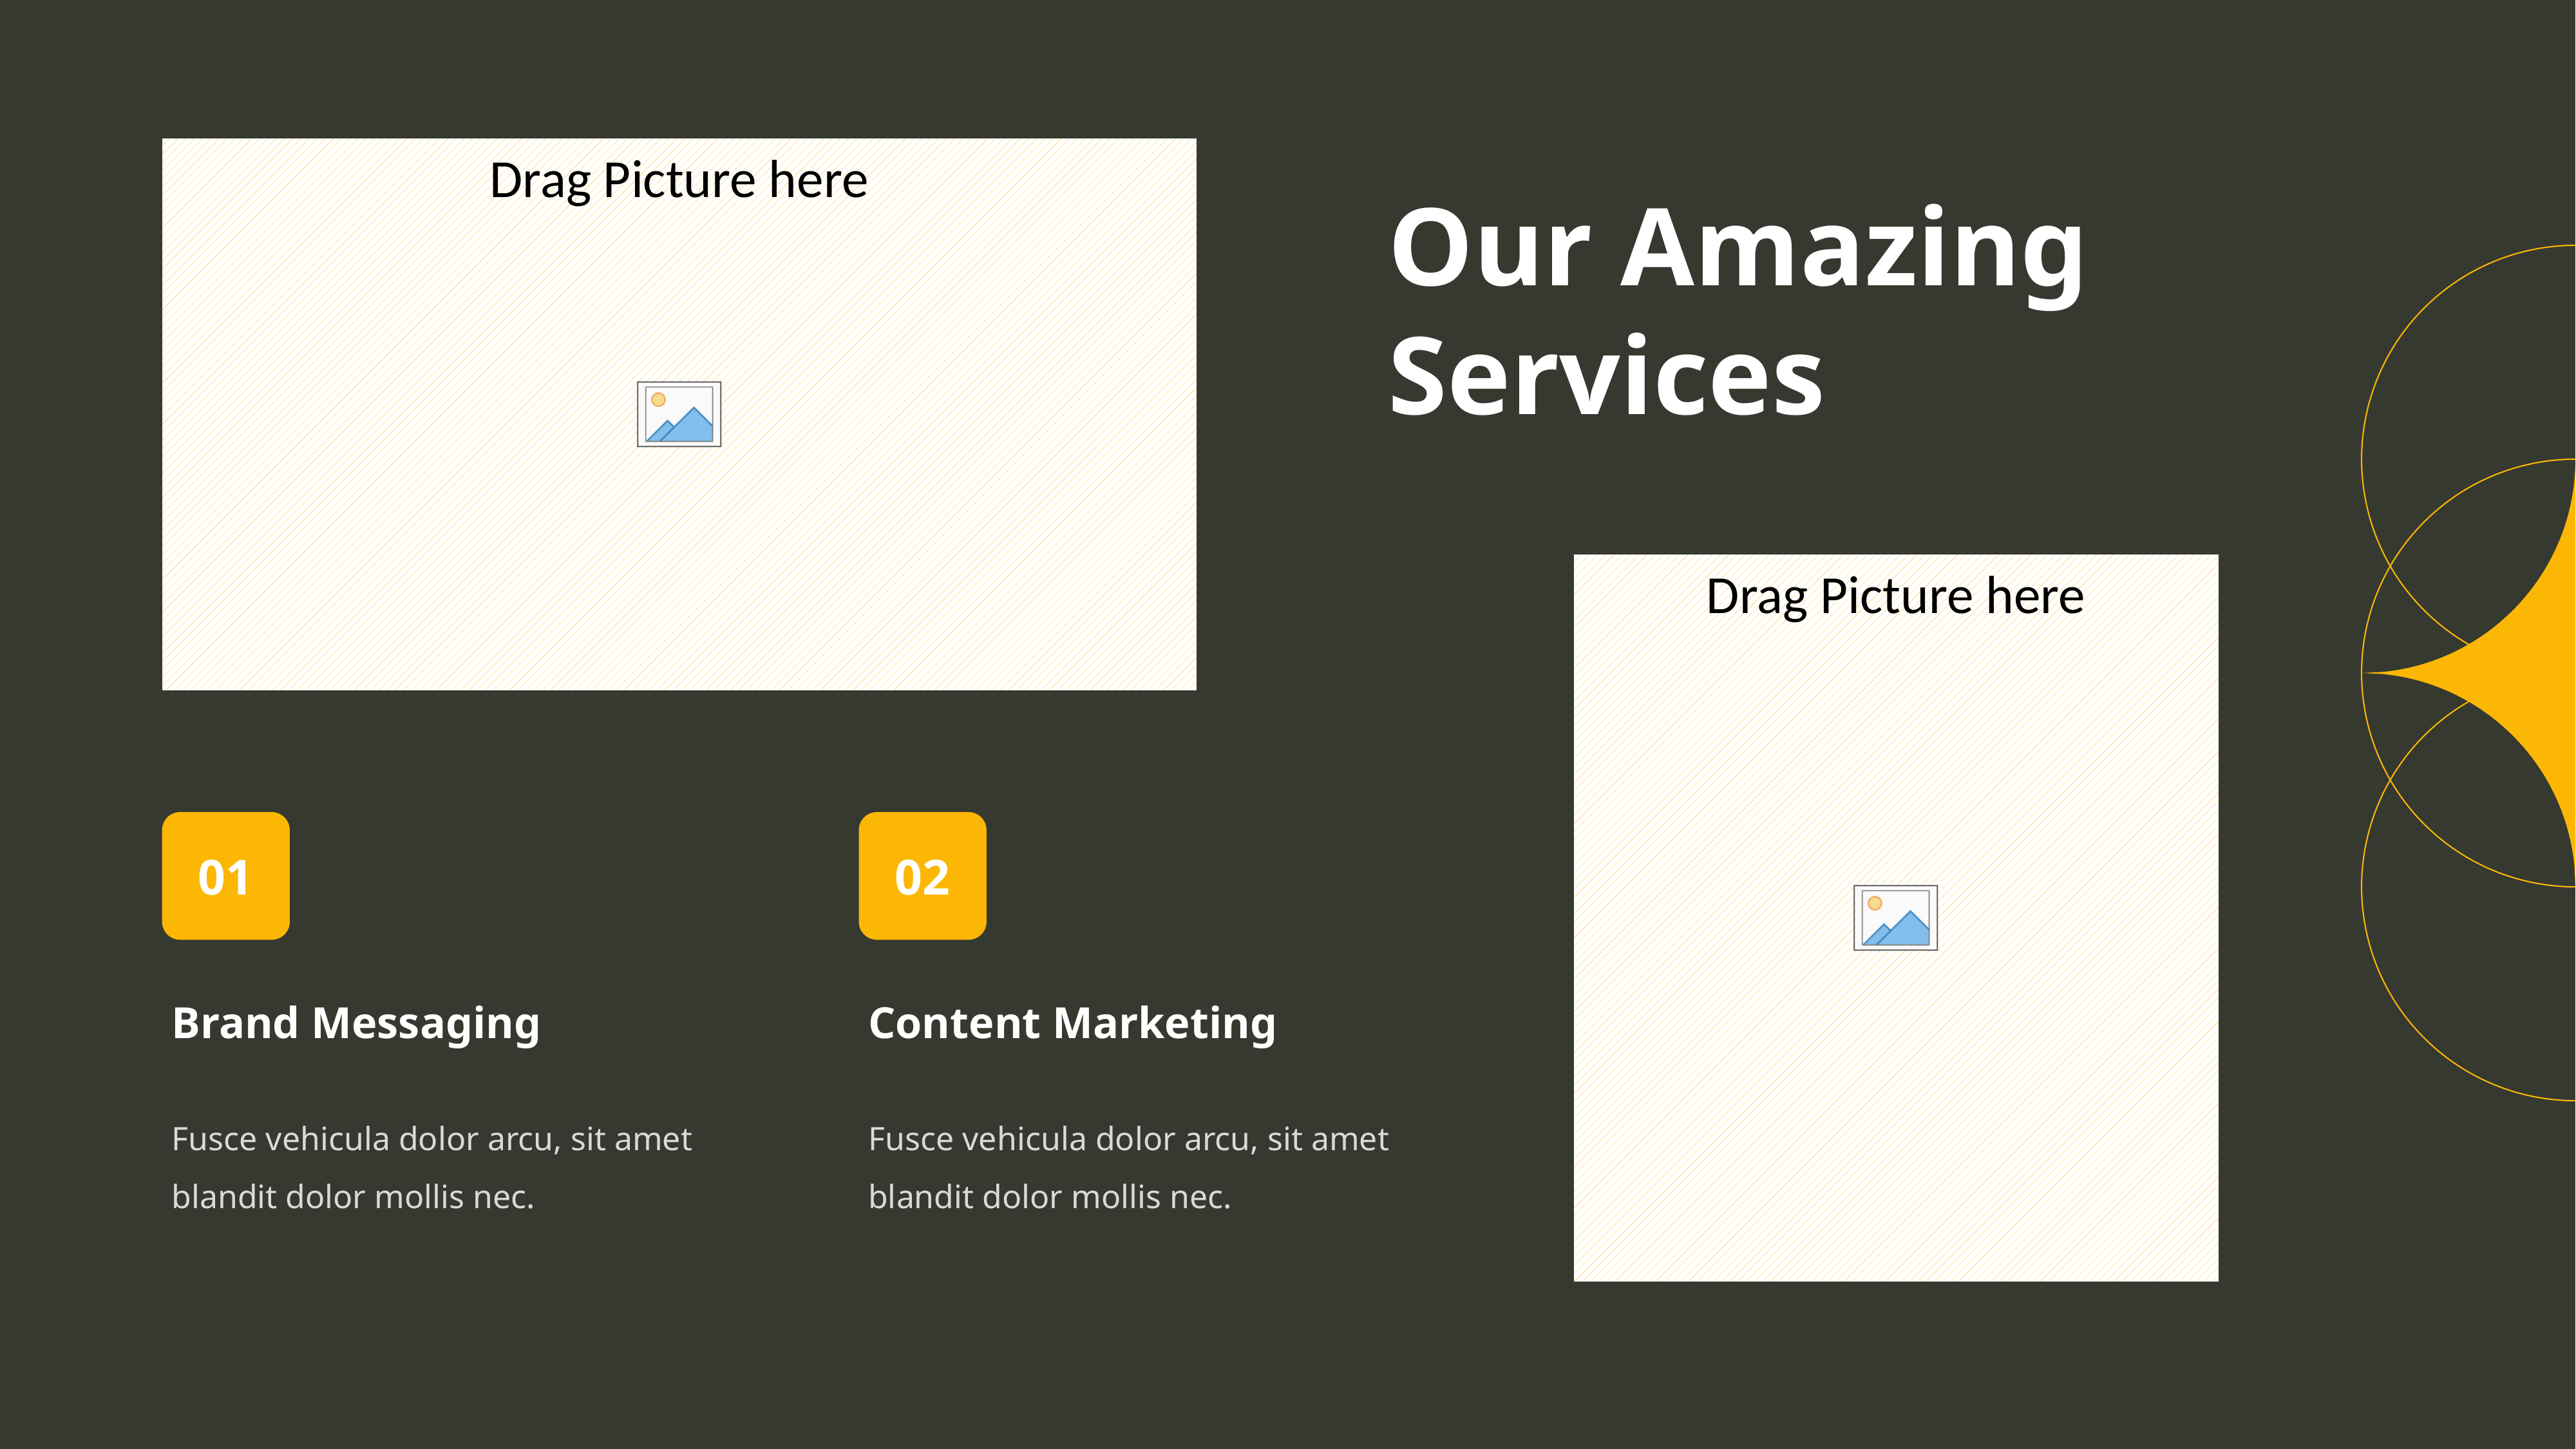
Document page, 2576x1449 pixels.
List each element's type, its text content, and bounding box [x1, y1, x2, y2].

text_box Brand Messaging [162, 990, 630, 1052]
text_box [858, 811, 987, 941]
text_box Content Marketing [858, 990, 1327, 1052]
picture [1573, 554, 2219, 1282]
text_box 02 [871, 842, 974, 909]
picture [162, 138, 1197, 690]
text_box [161, 811, 291, 941]
text_box 01 [174, 842, 278, 909]
text_box Our Amazing Services [1379, 173, 2107, 441]
text_box Fusce vehicula dolor arcu, sit amet blandit dolor mollis nec. [858, 1094, 1437, 1220]
text_box Fusce vehicula dolor arcu, sit amet blandit dolor mollis nec. [162, 1094, 740, 1220]
